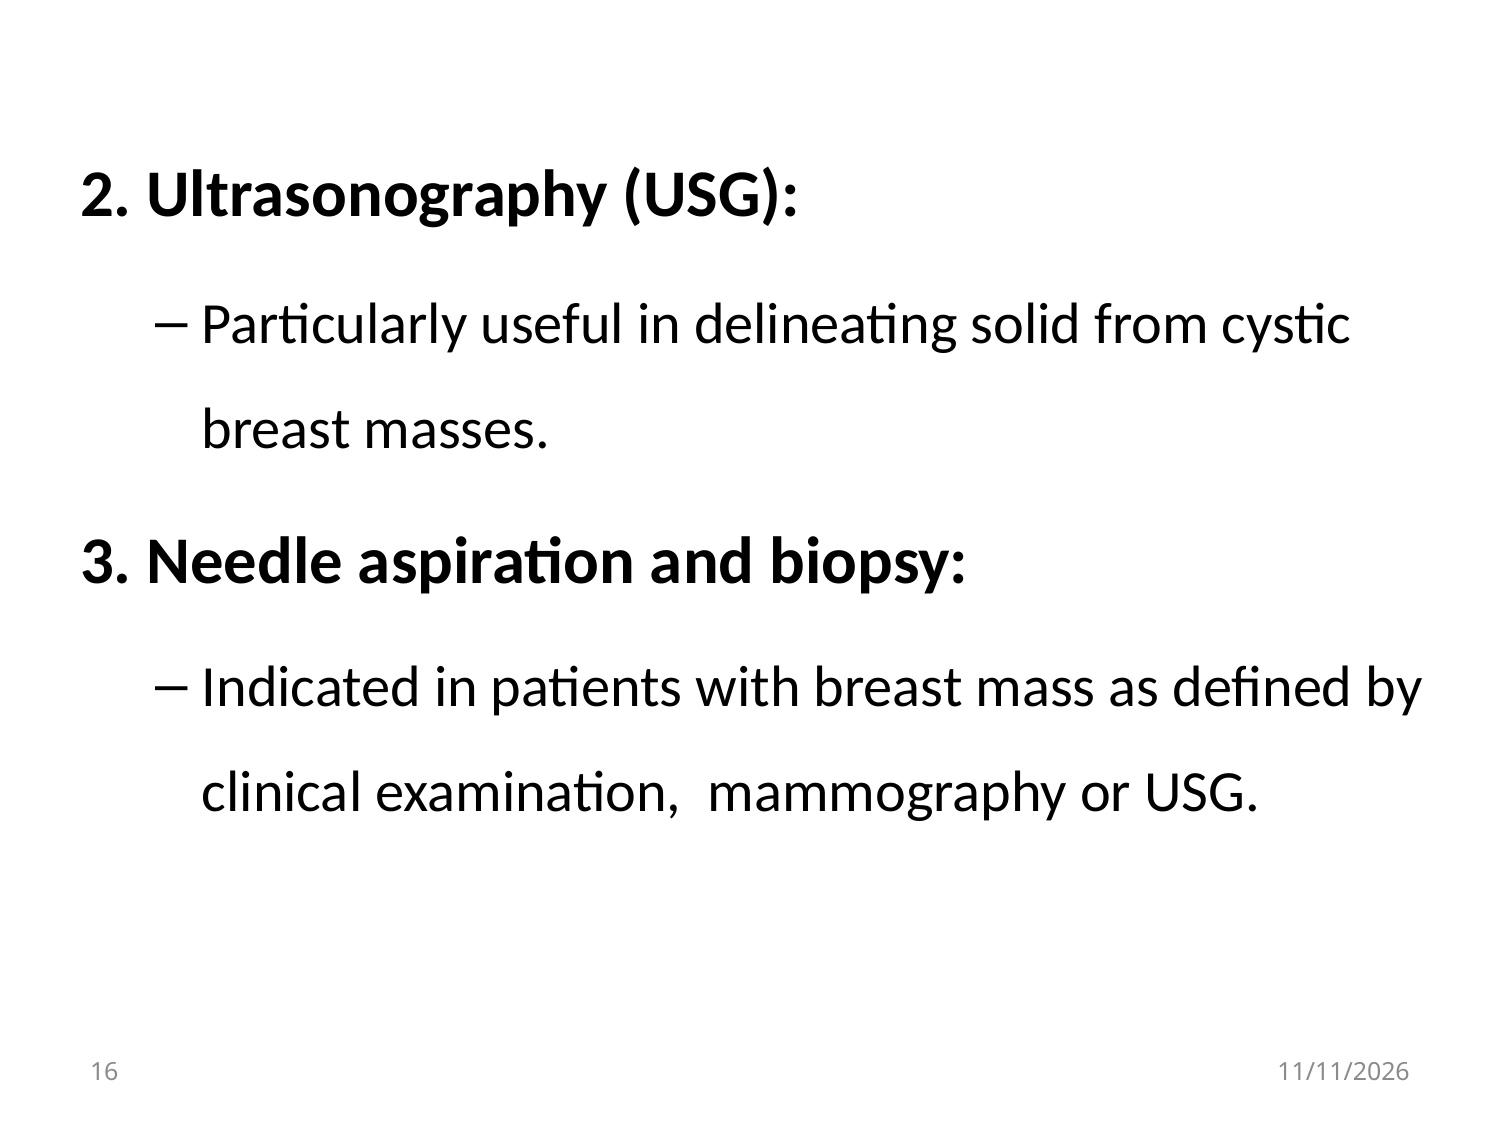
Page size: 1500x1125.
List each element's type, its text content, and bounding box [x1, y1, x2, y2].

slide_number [1074, 1042, 1425, 1103]
slide_number 16 [75, 1042, 425, 1103]
list 2. Ultrasonography (USG): Particularly useful in delineating solid from cystic breast masses. 3. Needle aspiration and biopsy: Indicated in patients with breast mass as defined by clinical examination, mammography or USG. [64, 101, 1440, 890]
